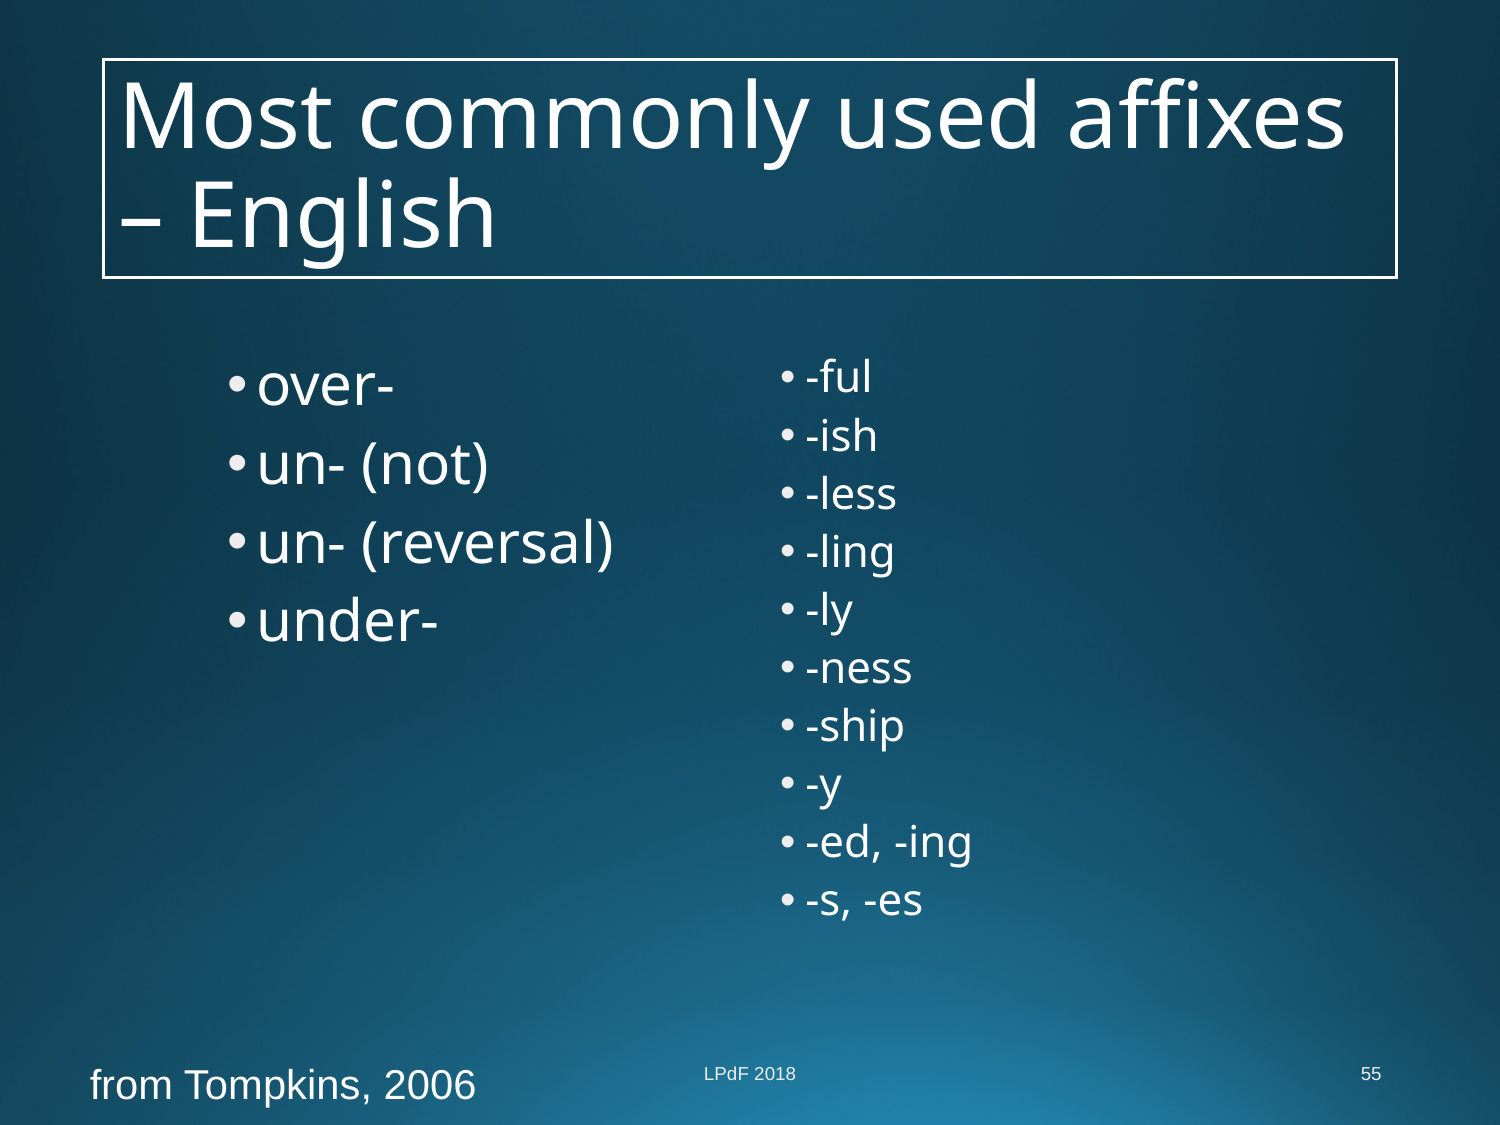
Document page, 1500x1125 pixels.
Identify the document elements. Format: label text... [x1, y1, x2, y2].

slide_number 55 [1059, 1042, 1397, 1103]
list -ful -ish -less -ling -ly -ness -ship -y -ed, -ing -s, -es [765, 347, 1290, 939]
footer LPdF 2018 [496, 1042, 1004, 1103]
list over- un- (not) un- (reversal) under- [213, 348, 738, 939]
title Most commonly used affixes – English [102, 58, 1398, 279]
text_box from Tompkins, 2006 [74, 1050, 538, 1115]
picture [0, 0, 1500, 1125]
